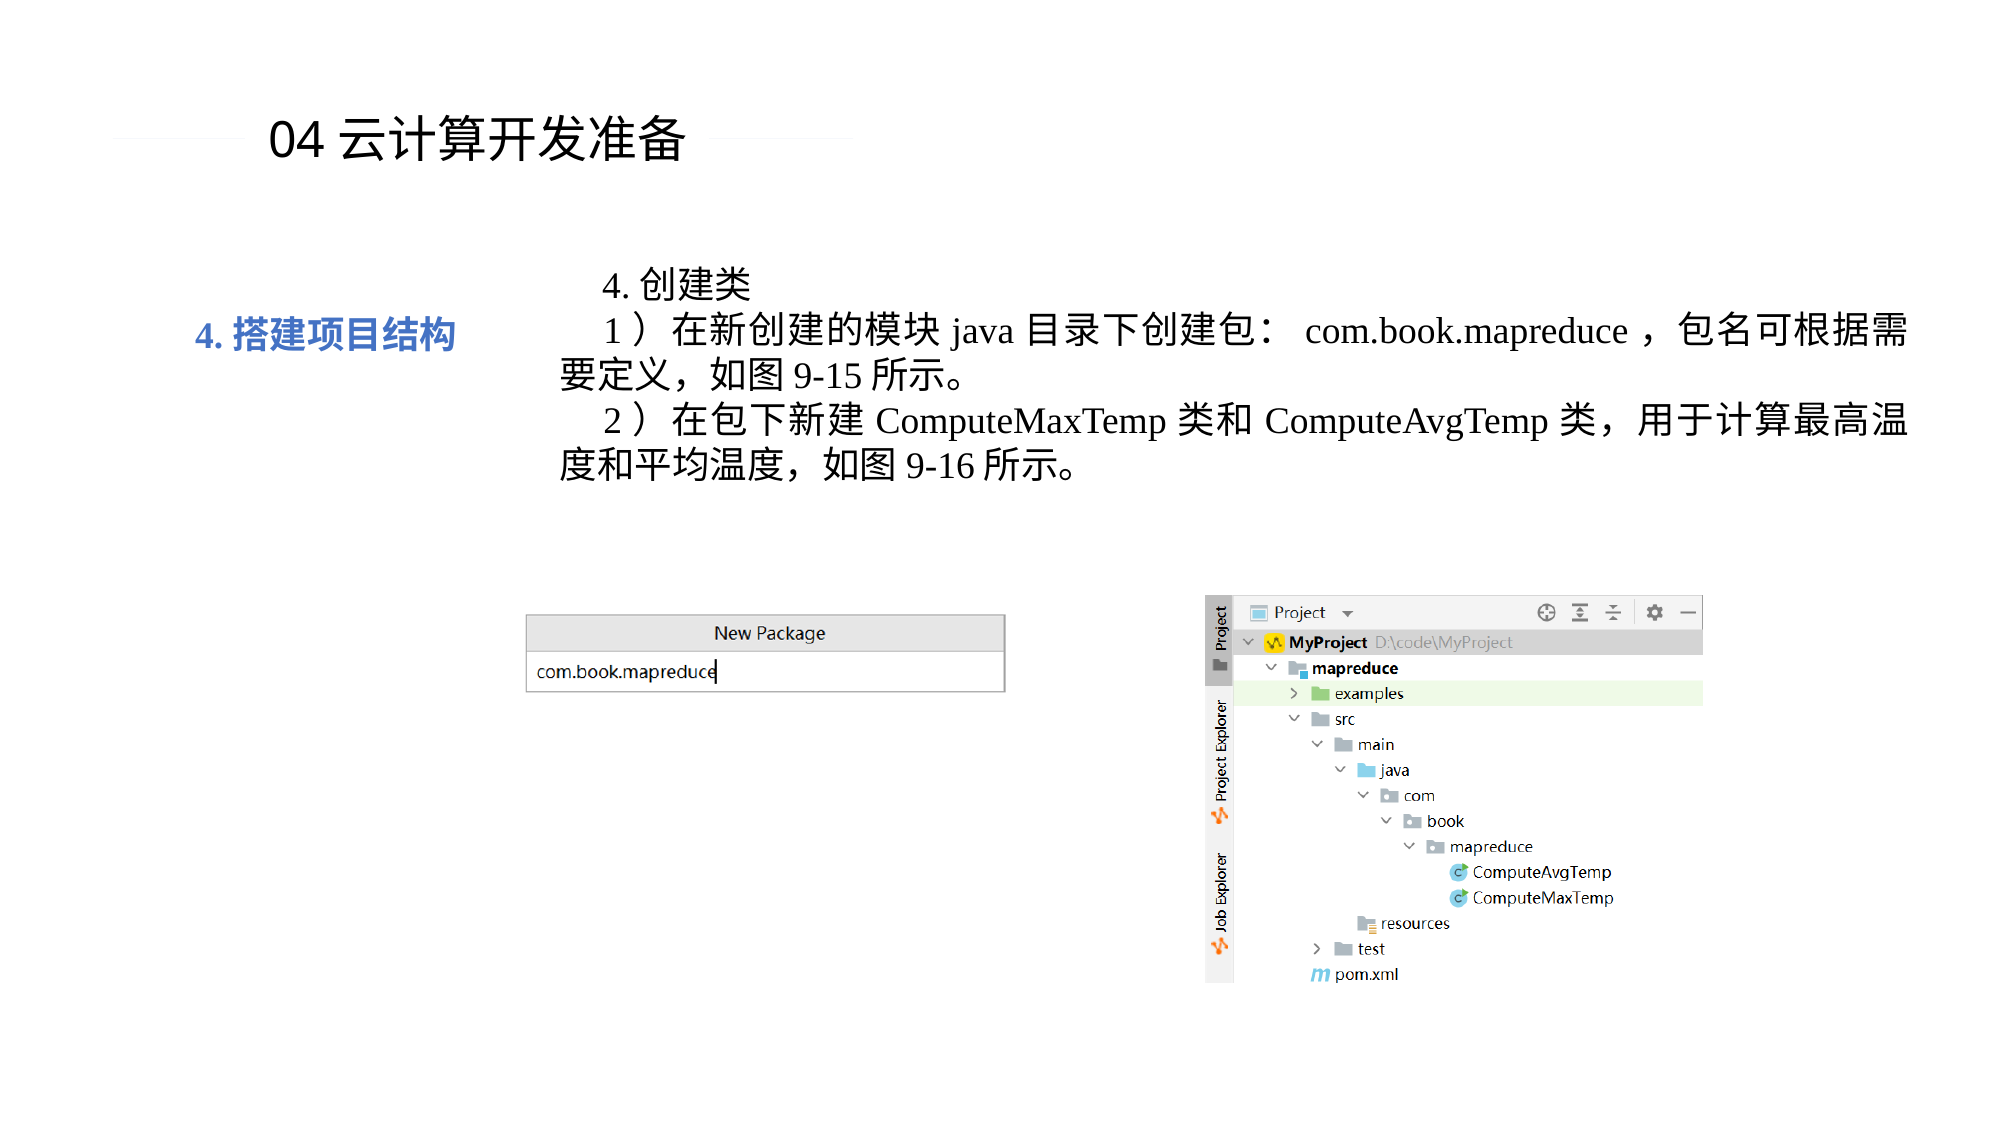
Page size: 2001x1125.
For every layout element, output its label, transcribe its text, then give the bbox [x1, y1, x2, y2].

text_box 4.搭建项目结构 [136, 303, 544, 364]
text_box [112, 100, 854, 176]
picture [507, 604, 1018, 700]
picture [1205, 595, 1703, 983]
text_box 4.创建类 1）在新创建的模块java目录下创建包：com.book.mapreduce，包名可根据需要定义，如图9-15所示。 2）在包下新建ComputeMaxTemp类和ComputeAvgTemp类，用于计算最高温度和平均温度，如图9-16所示。 [544, 265, 1924, 539]
